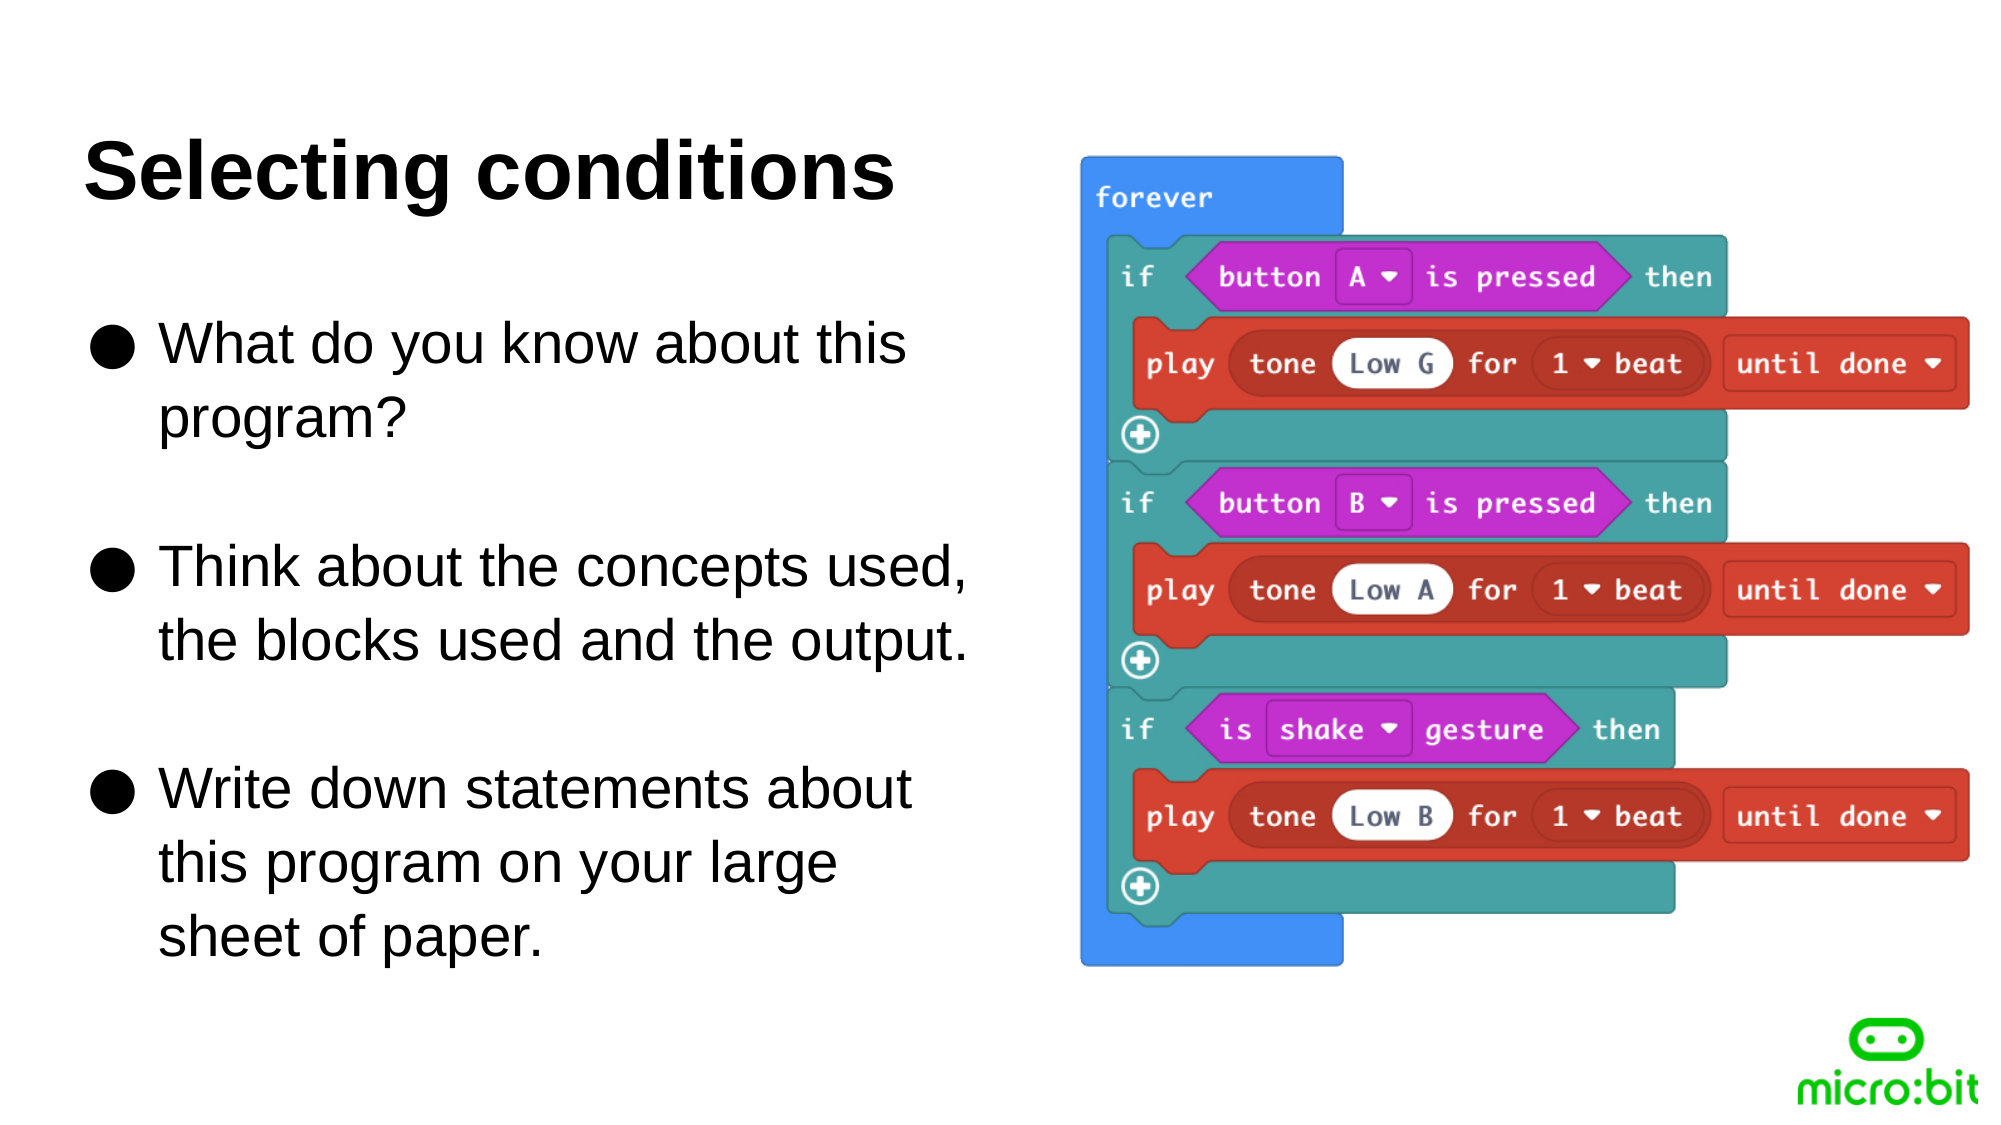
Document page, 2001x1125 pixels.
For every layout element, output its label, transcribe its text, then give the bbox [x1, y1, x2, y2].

text_box Selecting conditions What do you know about this program? Think about the concepts used, the blocks used and the output. Write down statements about this program on your large sheet of paper. [68, 22, 1000, 846]
picture [1797, 1017, 1978, 1106]
picture [1046, 133, 2000, 992]
